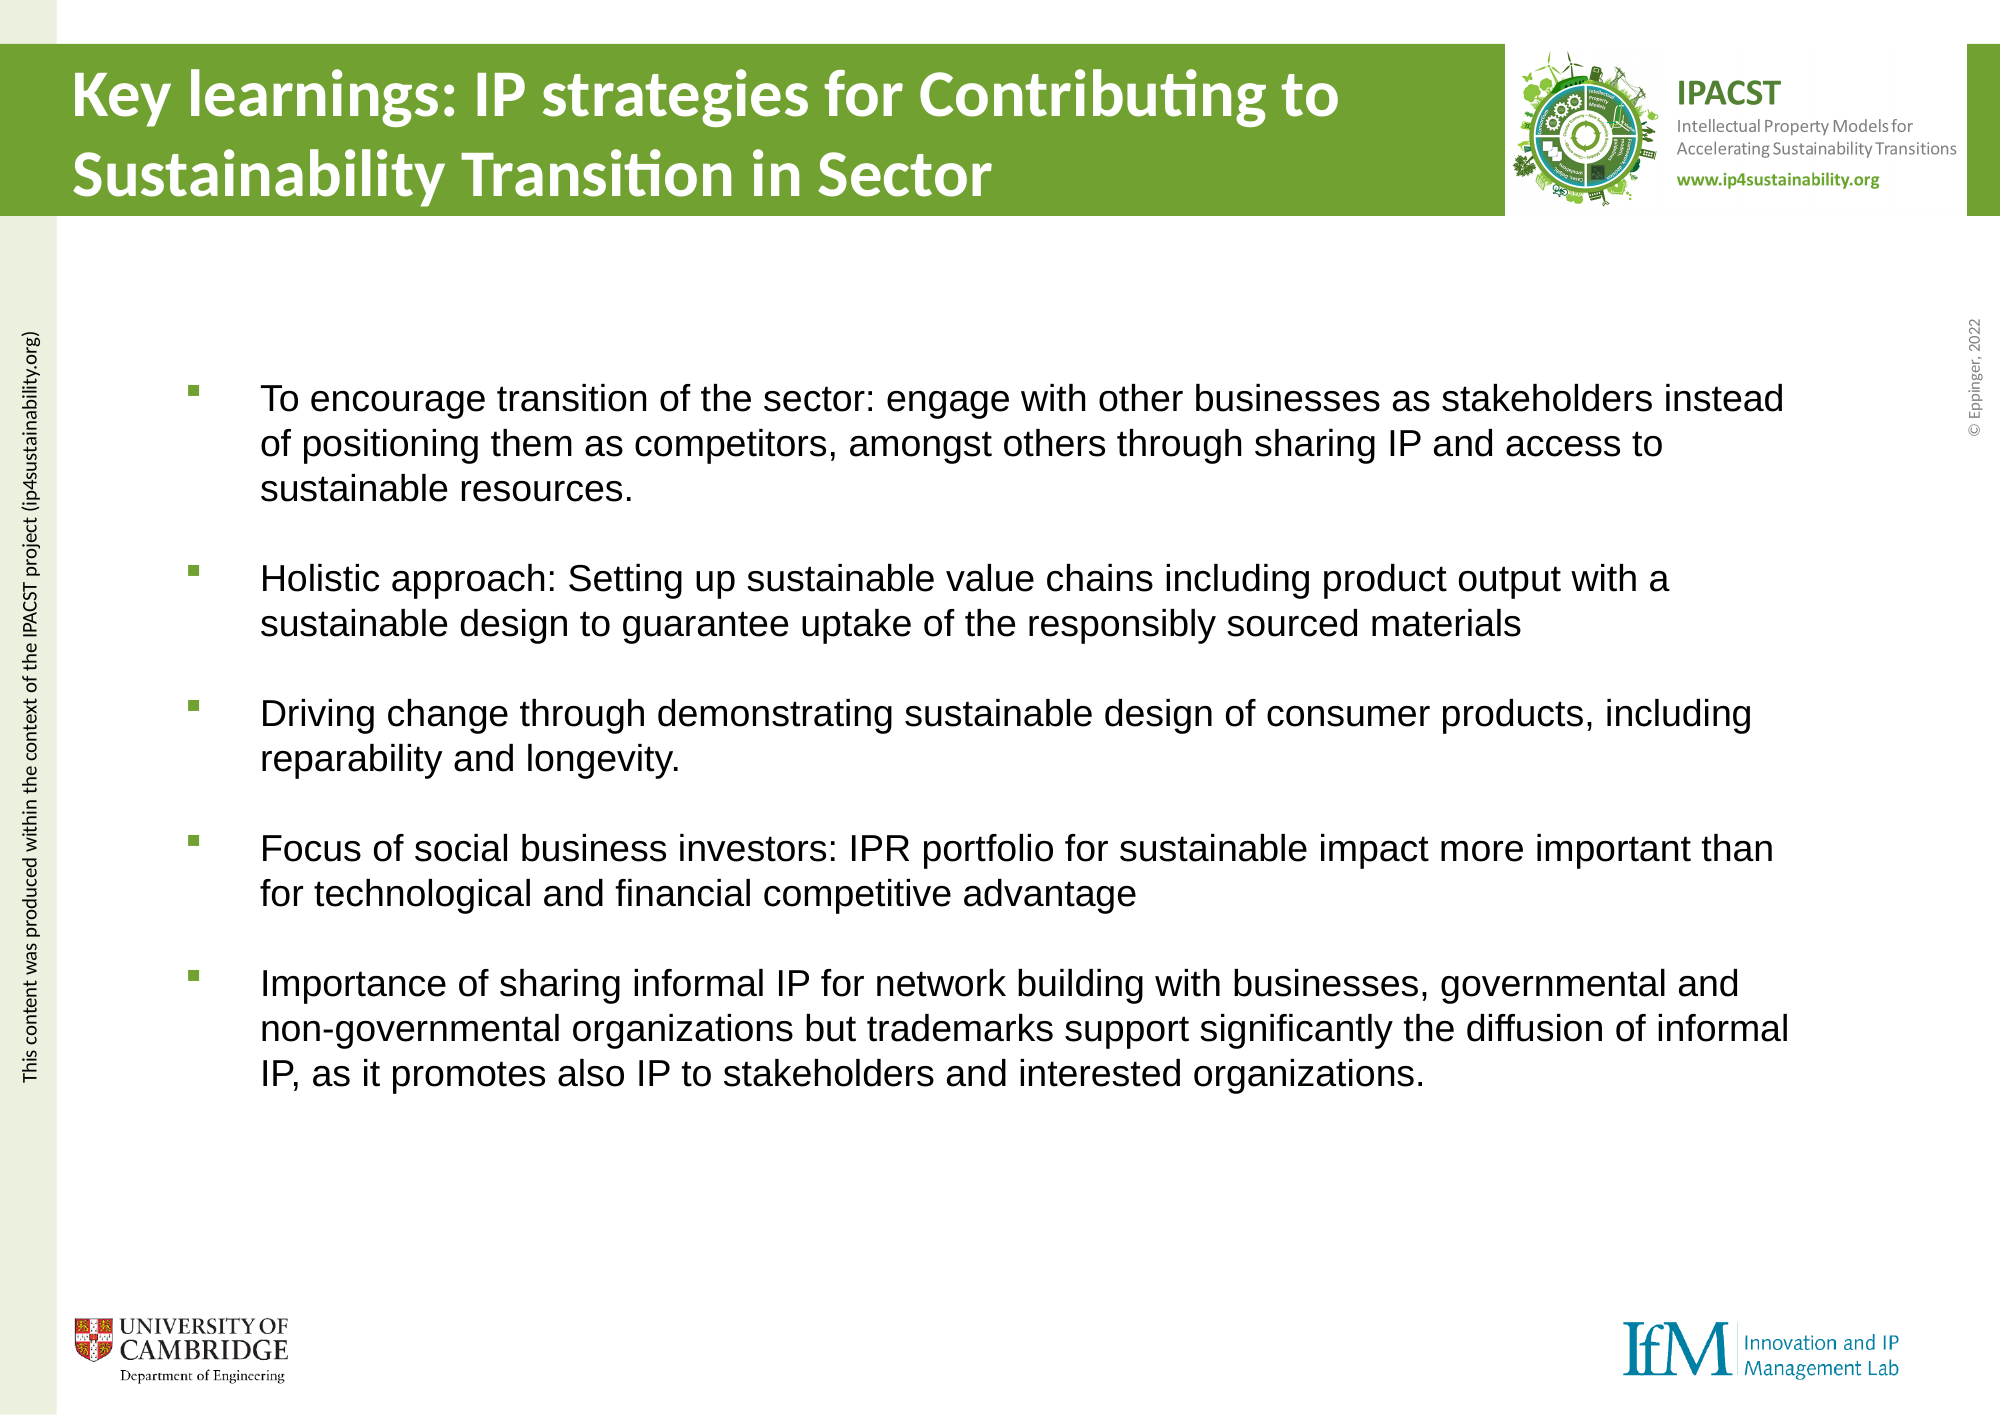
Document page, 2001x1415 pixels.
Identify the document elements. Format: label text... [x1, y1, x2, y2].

picture [1623, 1322, 1905, 1380]
picture [1623, 1325, 1629, 1373]
picture [1504, 43, 1968, 216]
picture [1637, 1322, 1663, 1373]
text_box To encourage transition of the sector: engage with other businesses as stakeholders instead of positioning them as competitors, amongst others through sharing IP and access to sustainable resources. Holistic approach: Setting up sustainable value chains including product output with a sustainable design to guarantee uptake of the responsibly sourced materials Driving change through demonstrating sustainable design of consumer products, including reparability and longevity. Focus of social business investors: IPR portfolio for sustainable impact more important than for technological and financial competitive advantage Importance of sharing informal IP for network building with businesses, governmental and non-governmental organizations but trademarks support significantly the diffusion of informal IP, as it promotes also IP to stakeholders and interested organizations. [170, 366, 1831, 1236]
picture [1677, 1322, 1715, 1362]
picture [1652, 1325, 1669, 1373]
text_box Key learnings: IP strategies for Contributing to Sustainability Transition in Sector [0, 43, 2000, 217]
picture [74, 1317, 288, 1386]
